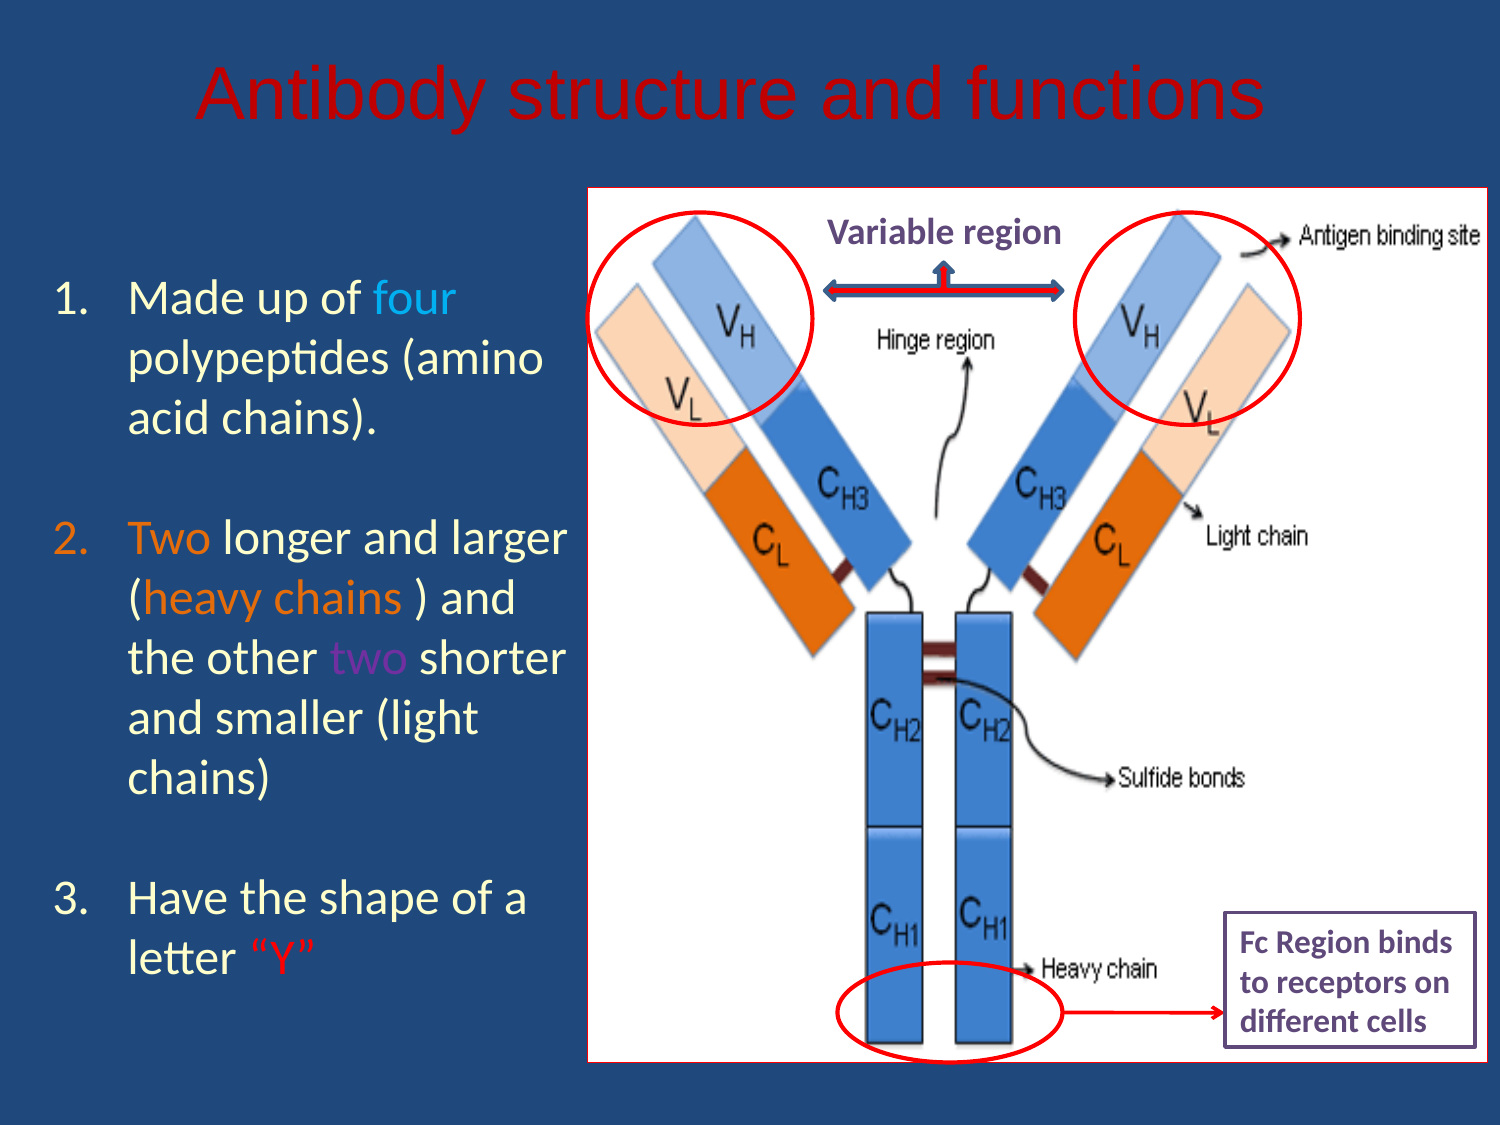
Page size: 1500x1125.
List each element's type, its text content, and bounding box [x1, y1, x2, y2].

picture [587, 187, 1488, 1063]
text_box [74, 74, 1425, 150]
text_box Made up of four polypeptides (amino acid chains). Two longer and larger (heavy chains ) and the other two shorter and smaller (light chains) Have the shape of a letter “Y” [37, 187, 585, 1053]
text_box Antibody structure and functions [49, 37, 1413, 143]
